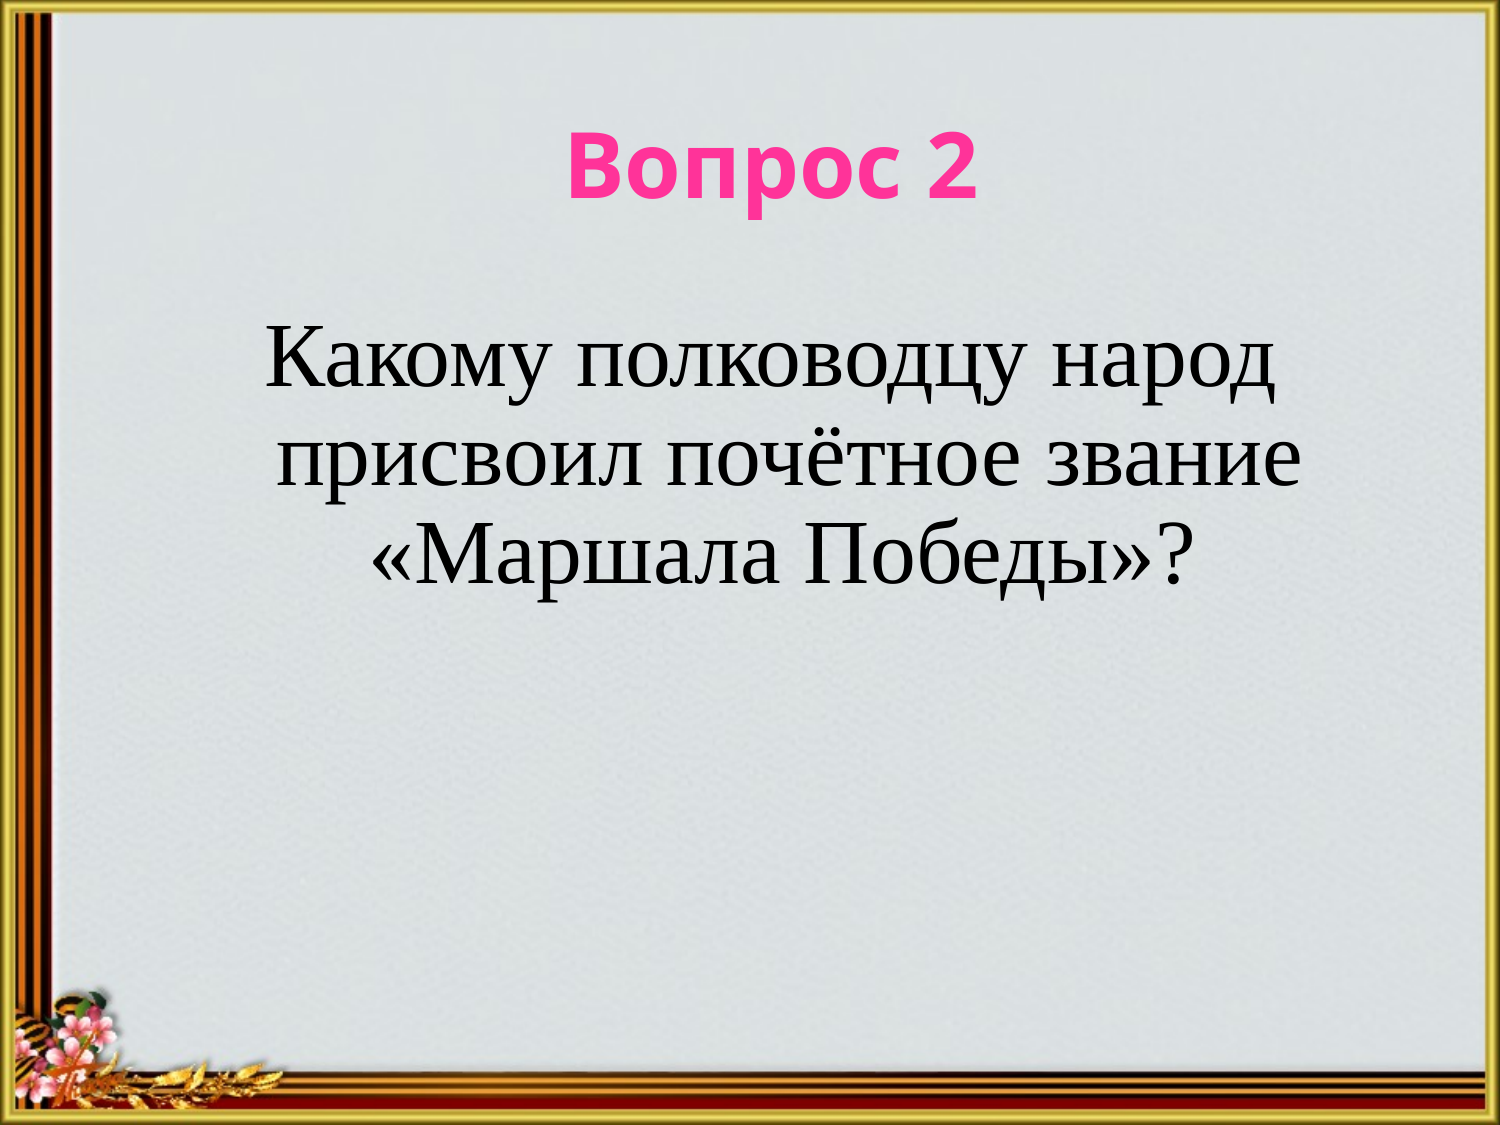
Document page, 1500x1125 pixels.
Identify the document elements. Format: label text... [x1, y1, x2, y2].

list Какому полководцу народ присвоил почётное звание «Маршала Победы»? [82, 299, 1460, 1014]
picture [0, 0, 1500, 1125]
title Вопрос 2 [82, 59, 1460, 278]
